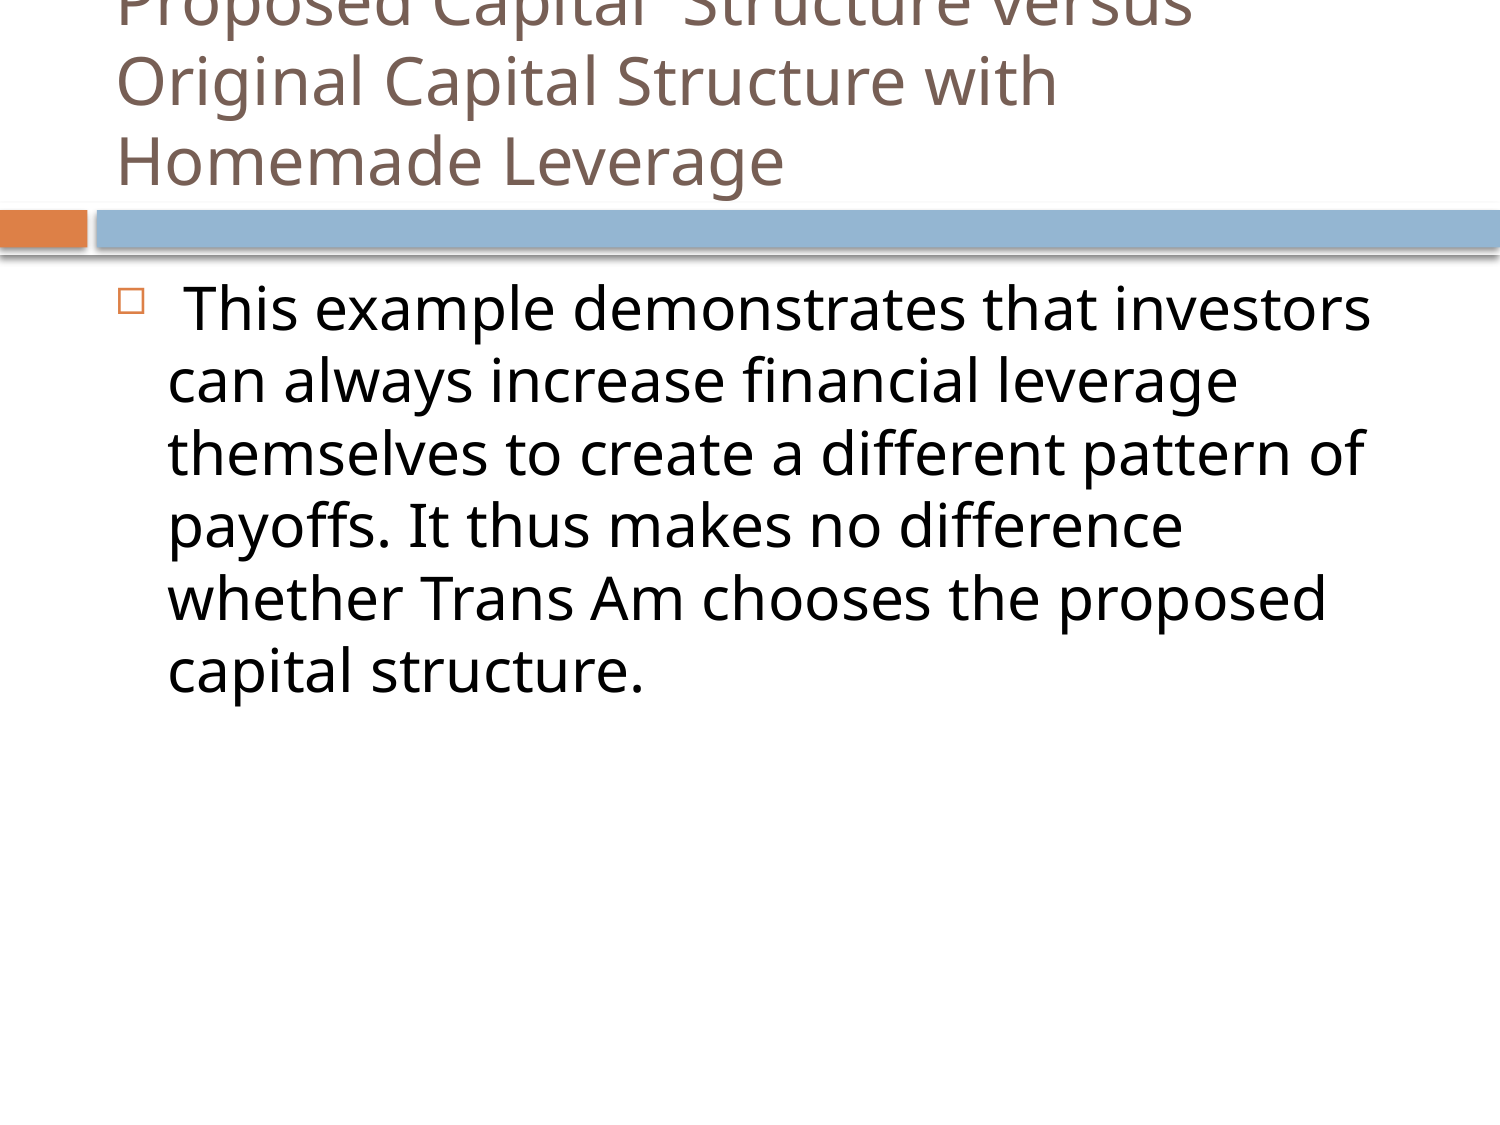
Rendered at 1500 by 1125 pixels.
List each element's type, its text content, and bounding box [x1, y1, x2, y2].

list This example demonstrates that investors can always increase financial leverage themselves to create a different pattern of payoffs. It thus makes no difference whether Trans Am chooses the proposed capital structure. [100, 262, 1438, 1000]
title Proposed Capital Structure versus Original Capital Structure with Homemade Leverage [100, 37, 1438, 200]
